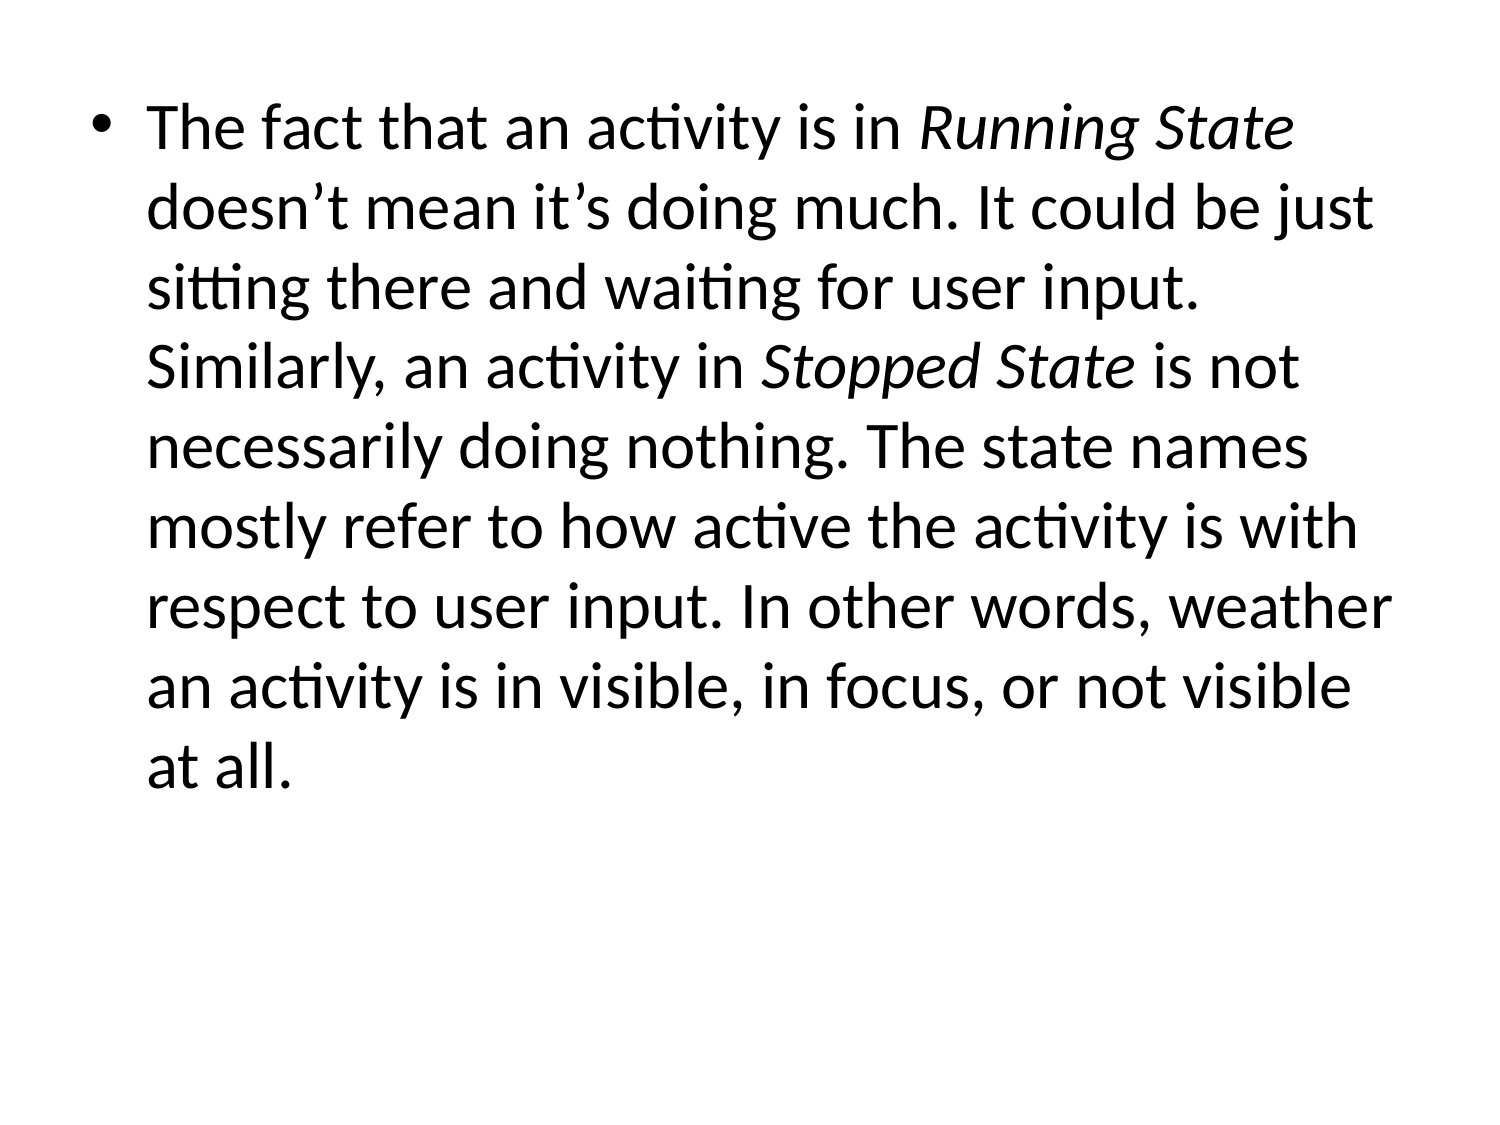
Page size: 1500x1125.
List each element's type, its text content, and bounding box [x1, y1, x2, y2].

list The fact that an activity is in Running State doesn’t mean it’s doing much. It could be just sitting there and waiting for user input. Similarly, an activity in Stopped State is not necessarily doing nothing. The state names mostly refer to how active the activity is with respect to user input. In other words, weather an activity is in visible, in focus, or not visible at all. [75, 75, 1425, 1005]
